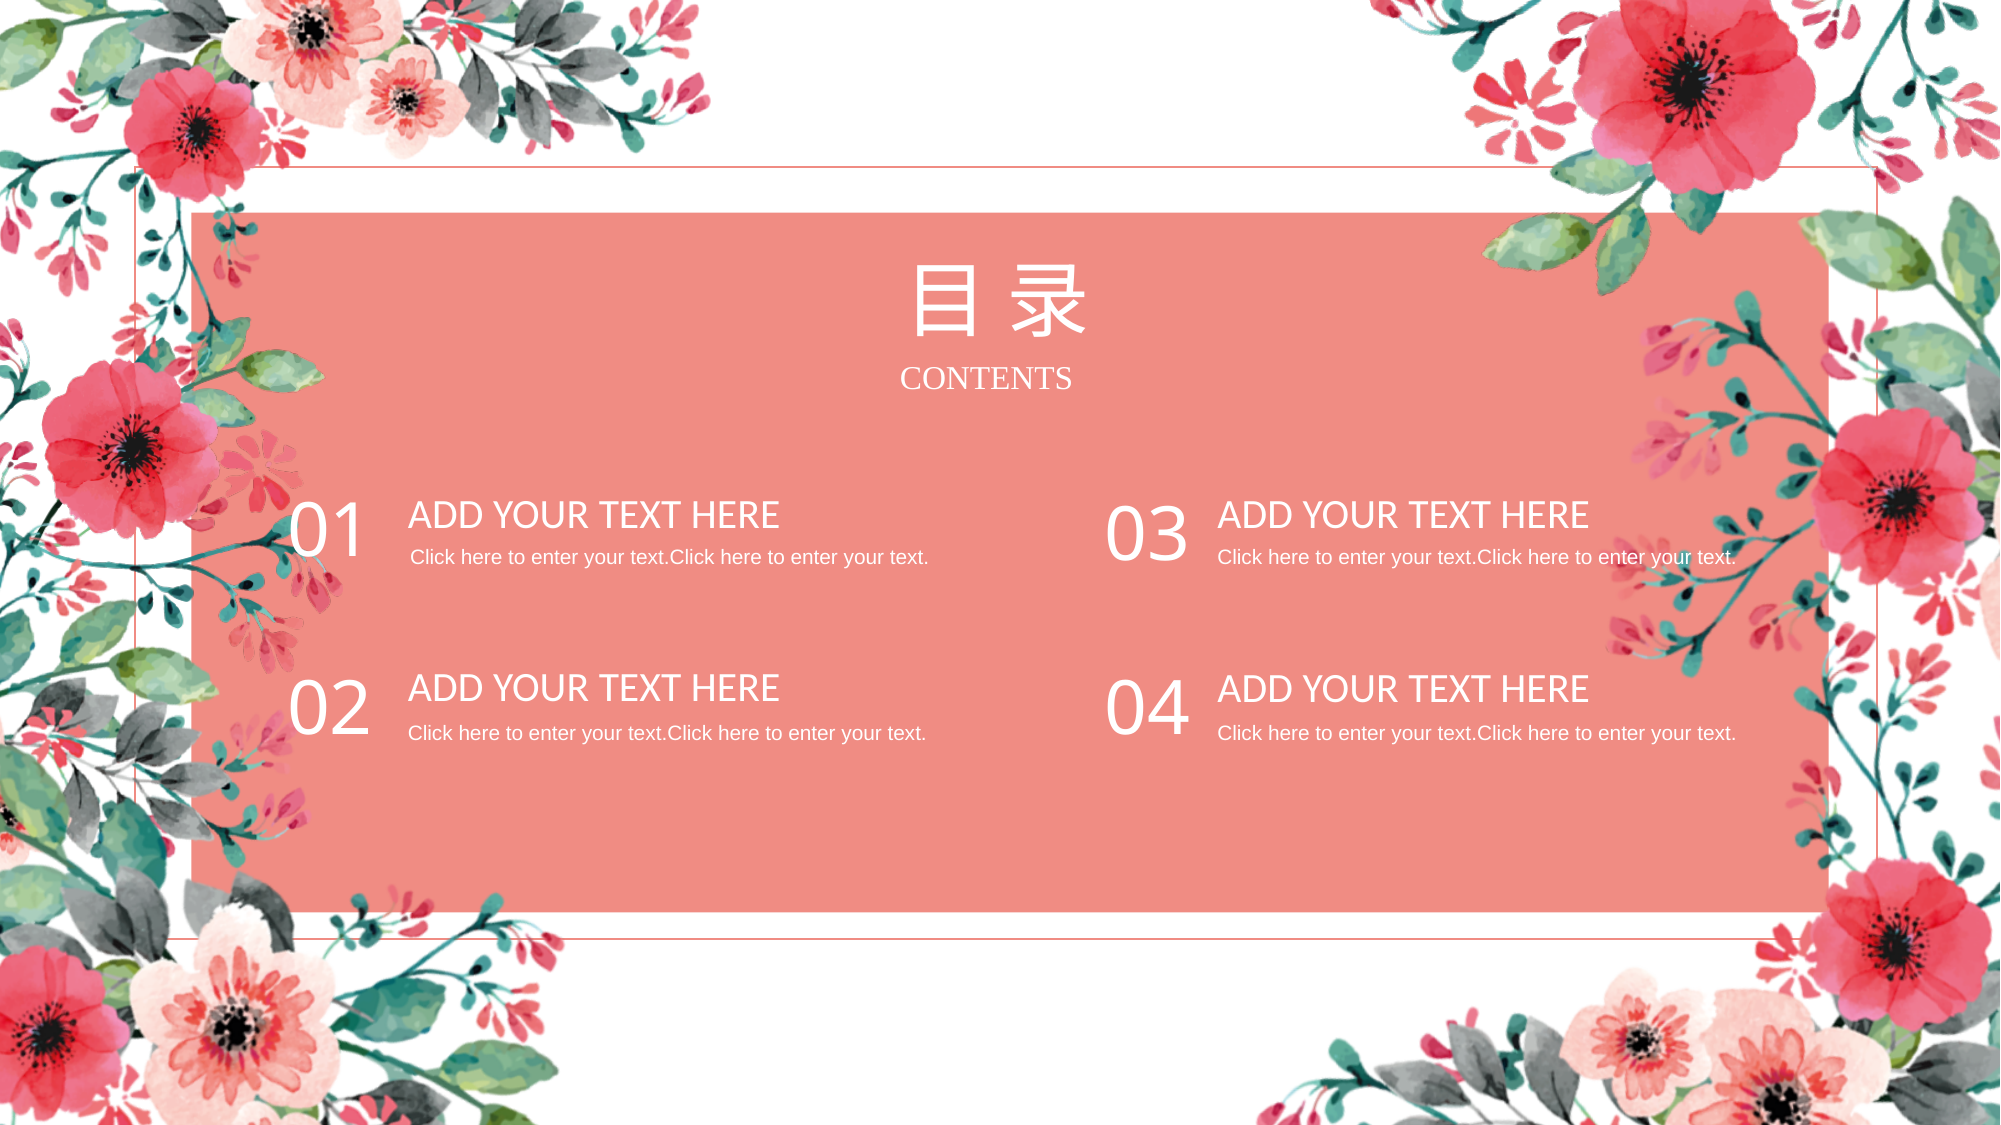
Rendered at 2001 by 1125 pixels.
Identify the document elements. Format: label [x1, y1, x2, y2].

picture [0, 0, 820, 1125]
picture [1217, 0, 2000, 1125]
text_box [312, 167, 1521, 940]
